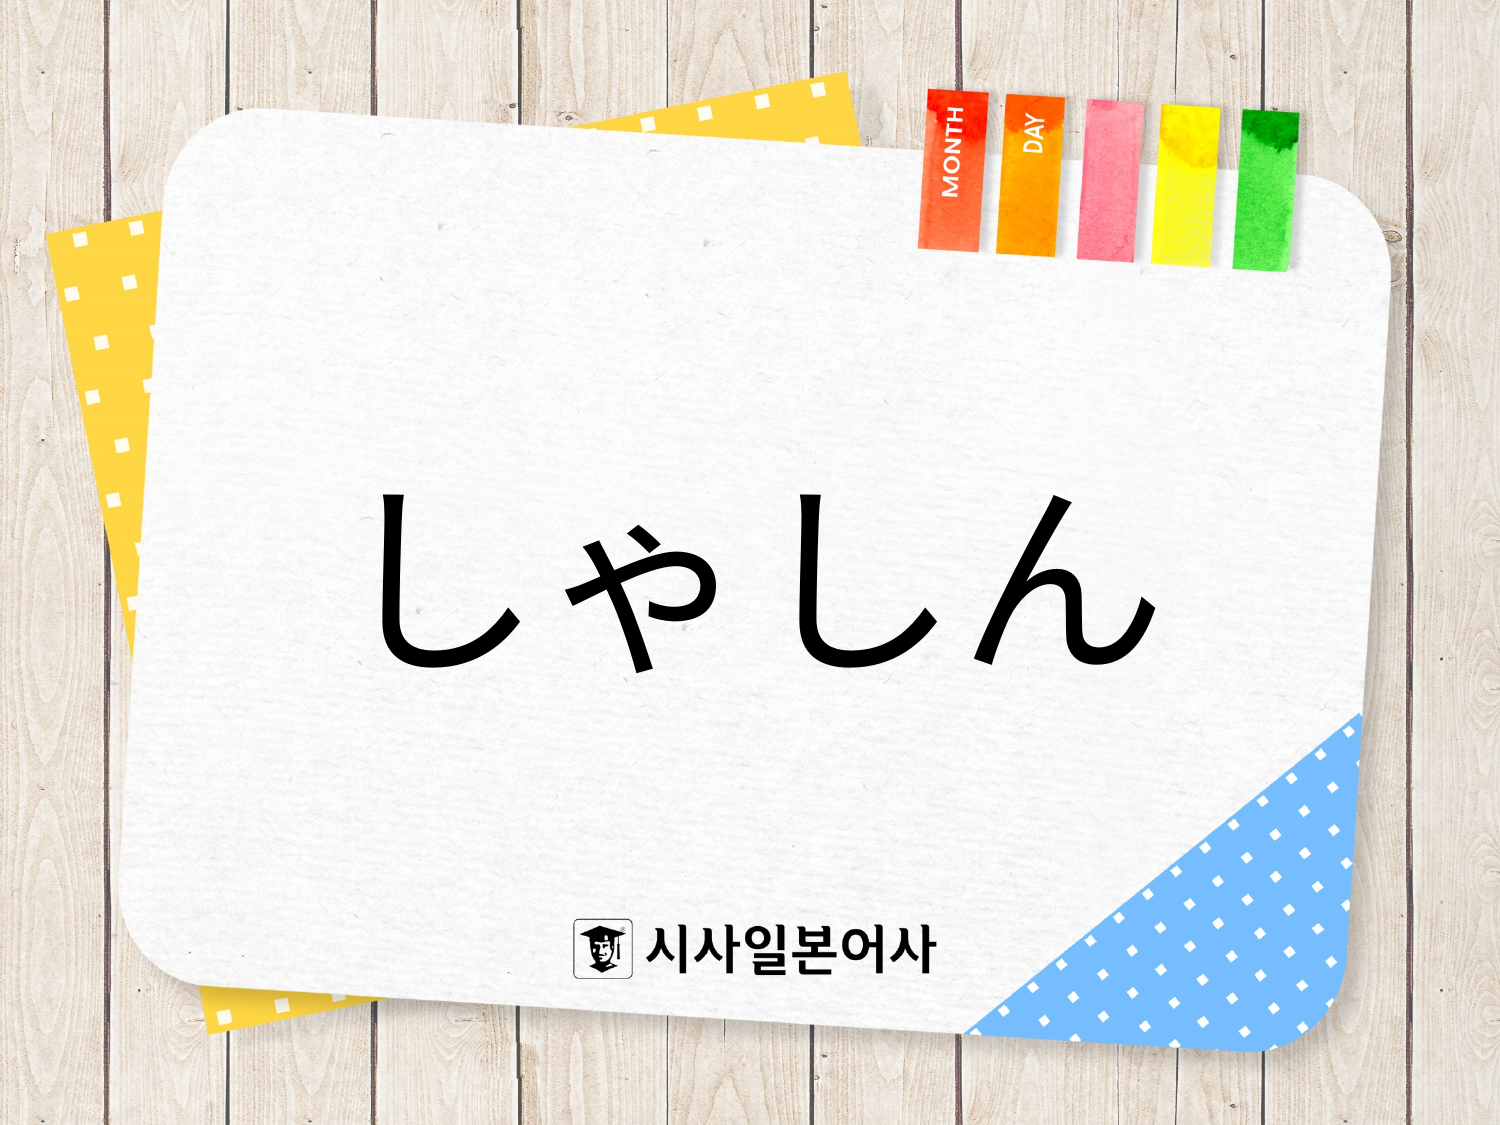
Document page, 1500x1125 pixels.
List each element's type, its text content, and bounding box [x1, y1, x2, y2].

title しゃしん [75, 338, 1425, 811]
picture [0, 0, 1500, 1125]
